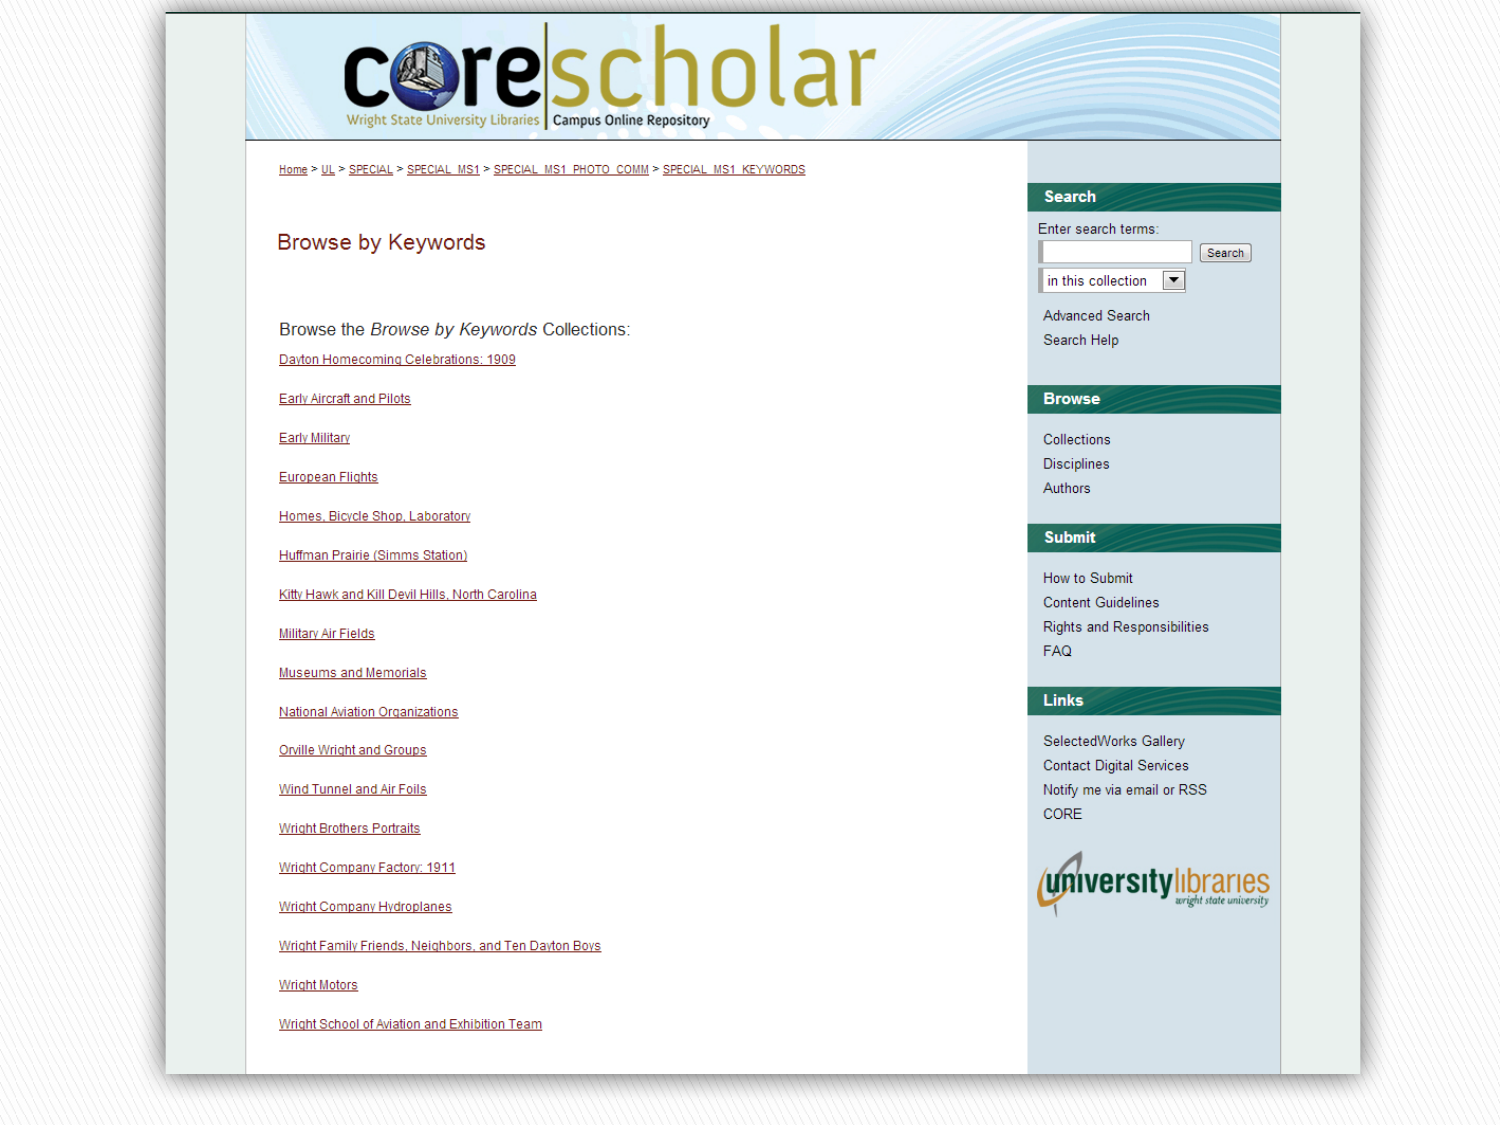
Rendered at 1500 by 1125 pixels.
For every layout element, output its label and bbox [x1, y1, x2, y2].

list [165, 12, 1361, 1075]
